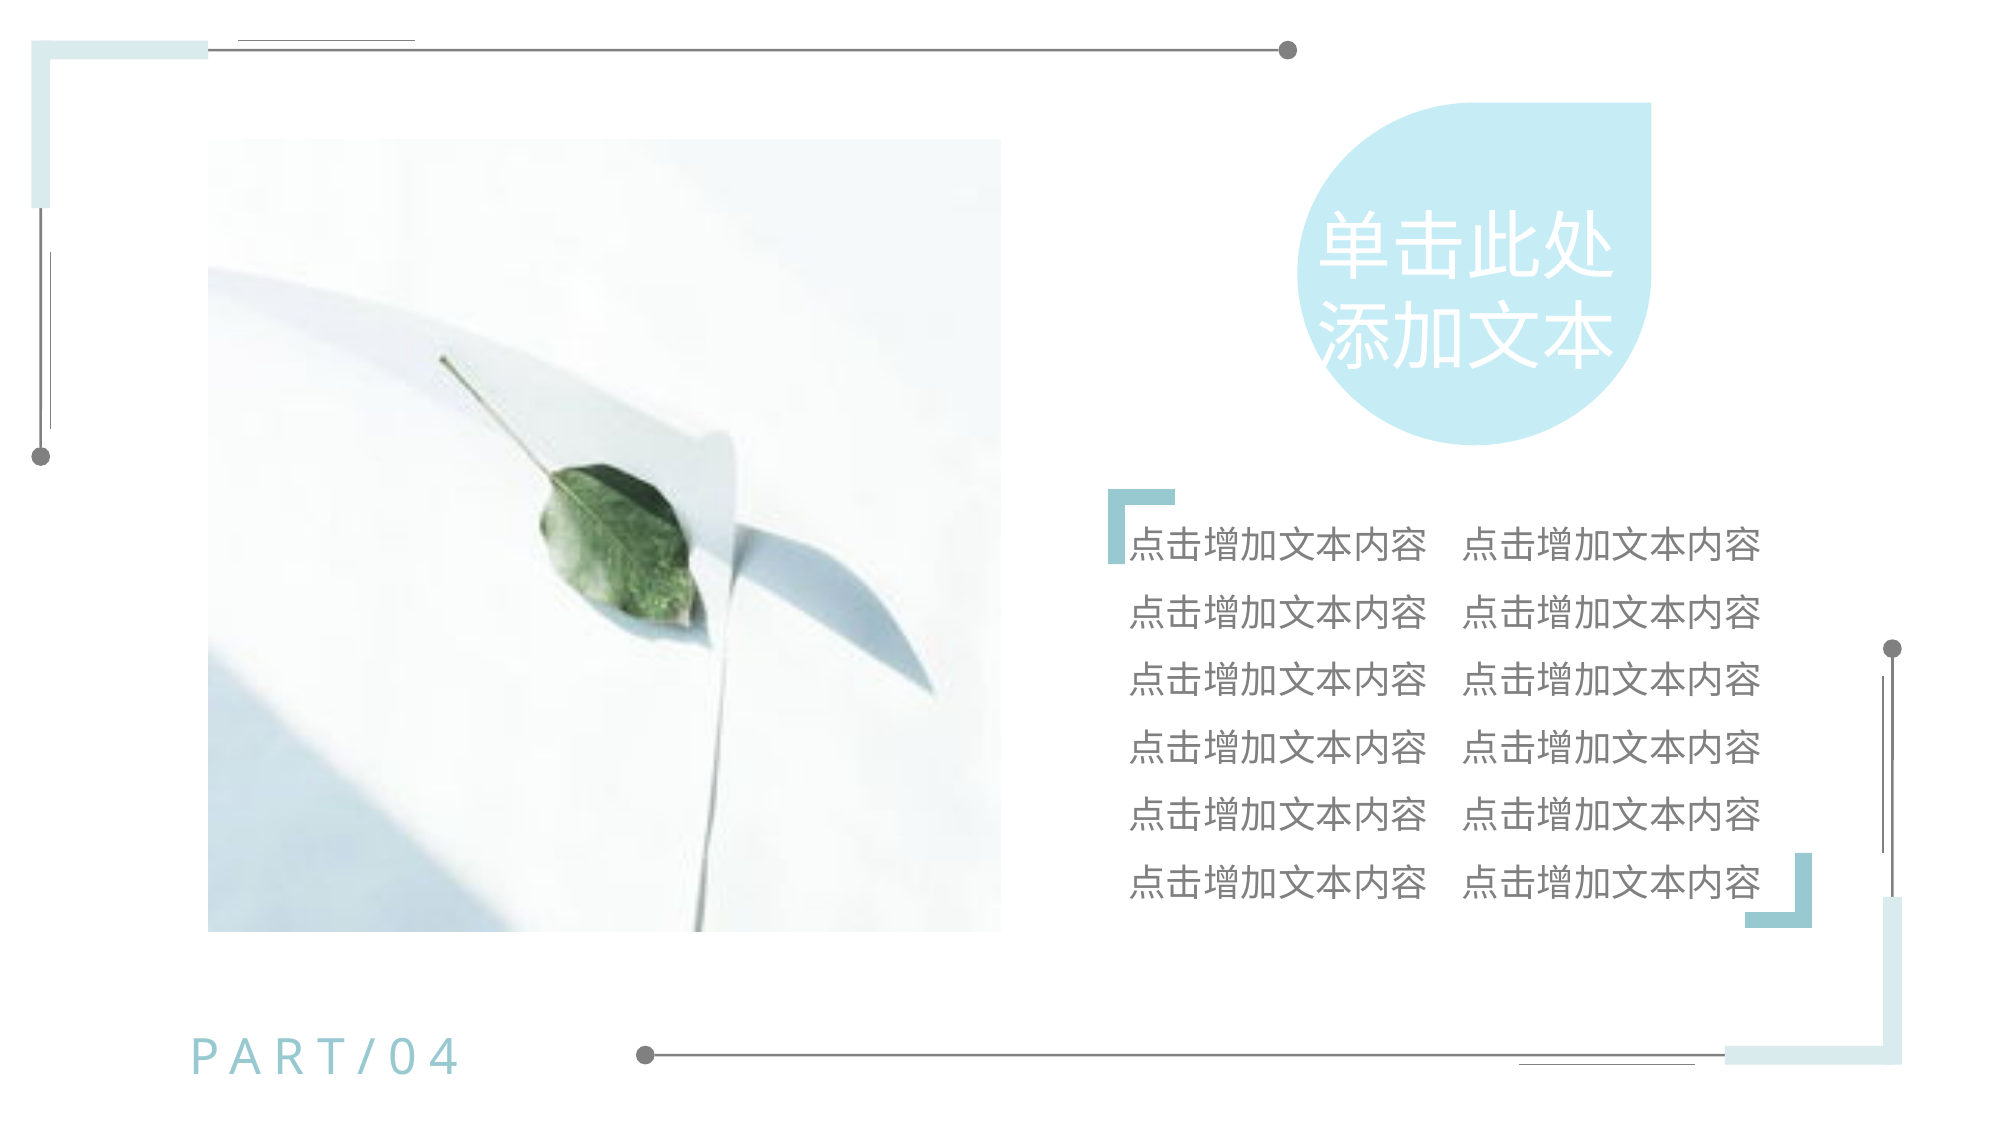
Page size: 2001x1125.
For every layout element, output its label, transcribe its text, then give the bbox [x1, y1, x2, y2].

text_box [1107, 488, 1176, 565]
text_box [31, 40, 1298, 466]
text_box [1298, 234, 1302, 313]
text_box [1340, 386, 1608, 446]
text_box 点击增加文本内容 点击增加文本内容 点击增加文本内容 点击增加文本内容 点击增加文本内容 点击增加文本内容 点击增加文本内容 点击增加文本内容 点击增加文本内容 点击增加文本内容 点击增加文本内容 点击增加文本内容 [1107, 488, 1841, 639]
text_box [635, 639, 1902, 1065]
picture [208, 139, 1001, 932]
text_box 单击此处添加文本 [1302, 190, 1652, 386]
text_box PART/04 [40, 985, 607, 1125]
text_box [1320, 102, 1652, 190]
